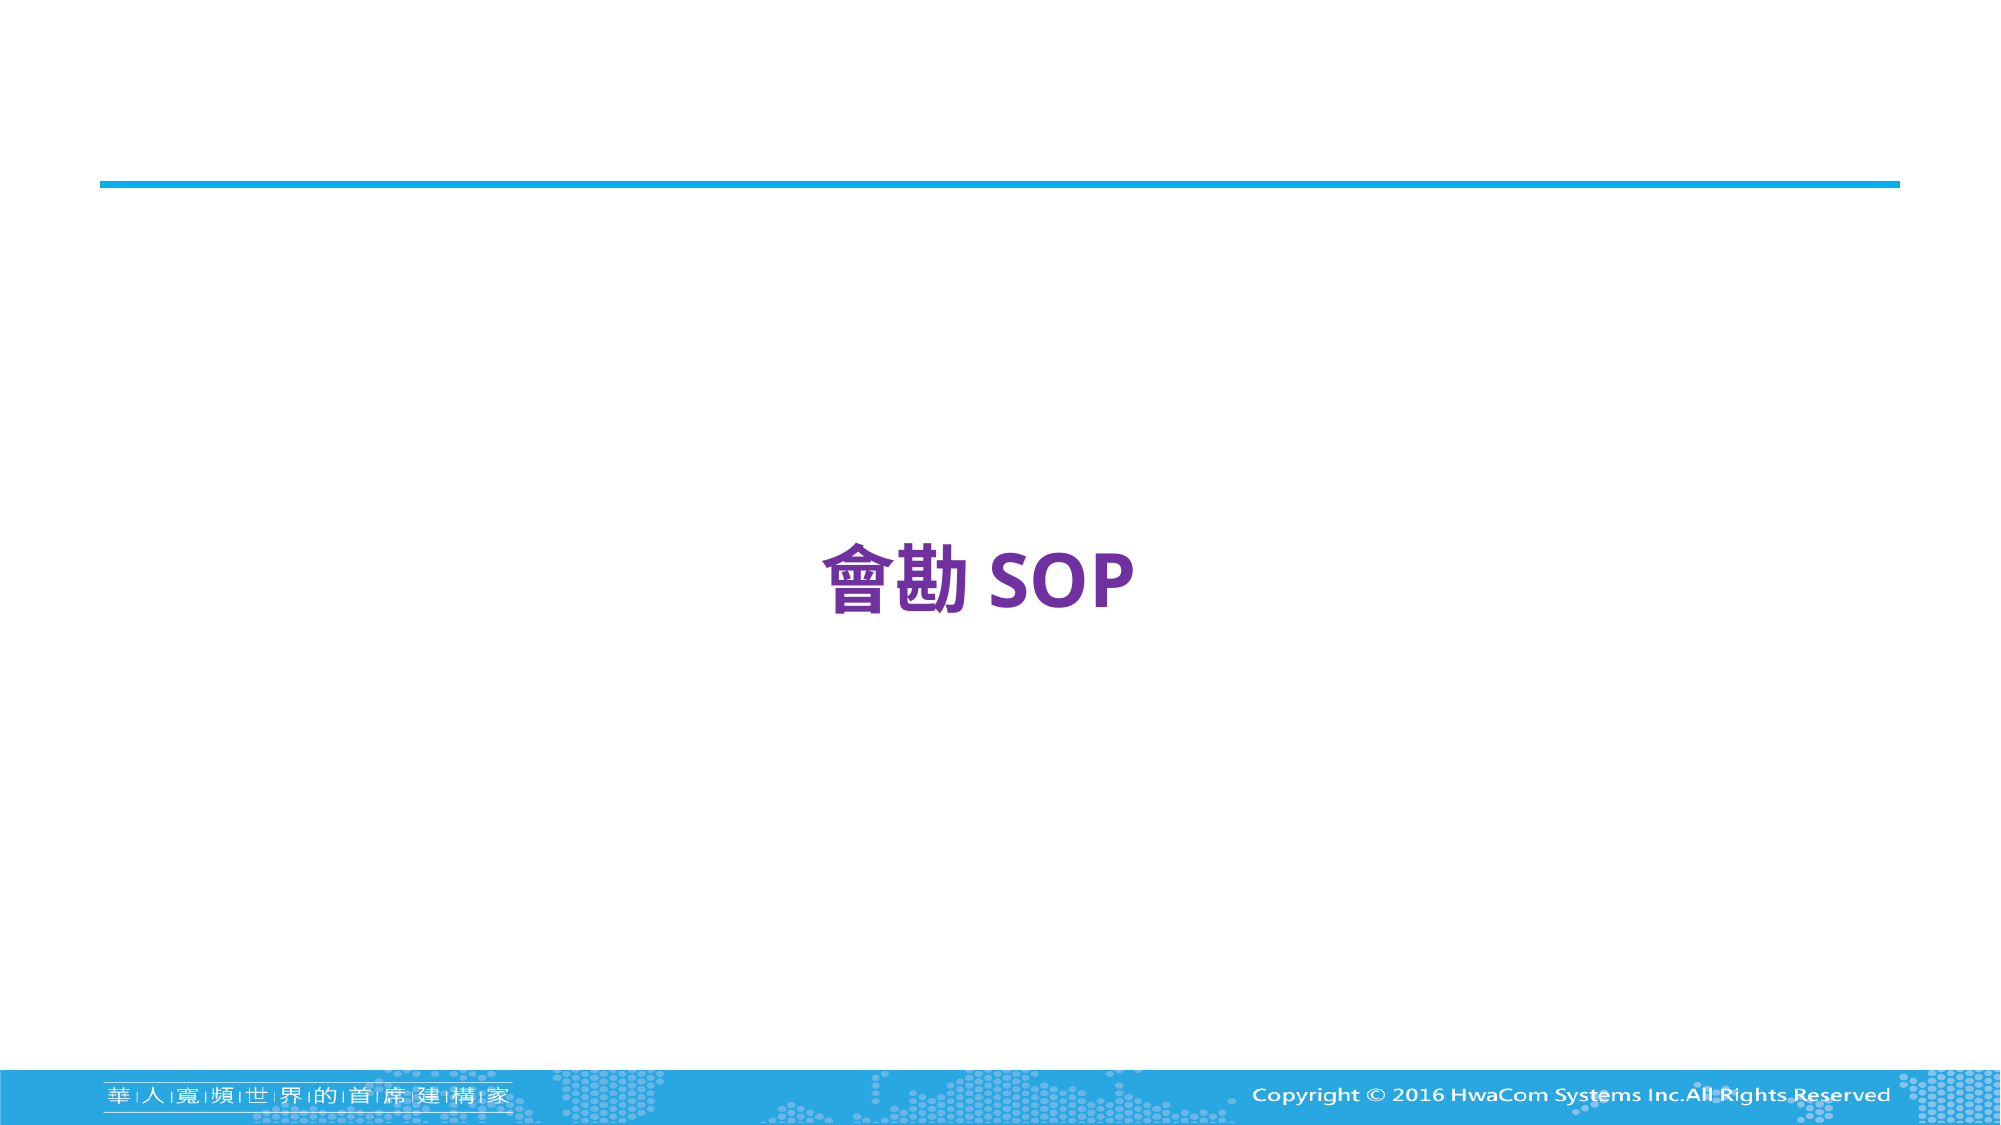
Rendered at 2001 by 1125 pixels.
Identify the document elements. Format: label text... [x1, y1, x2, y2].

picture [0, 1070, 2000, 1125]
title 會勘SOP [78, 515, 1879, 641]
